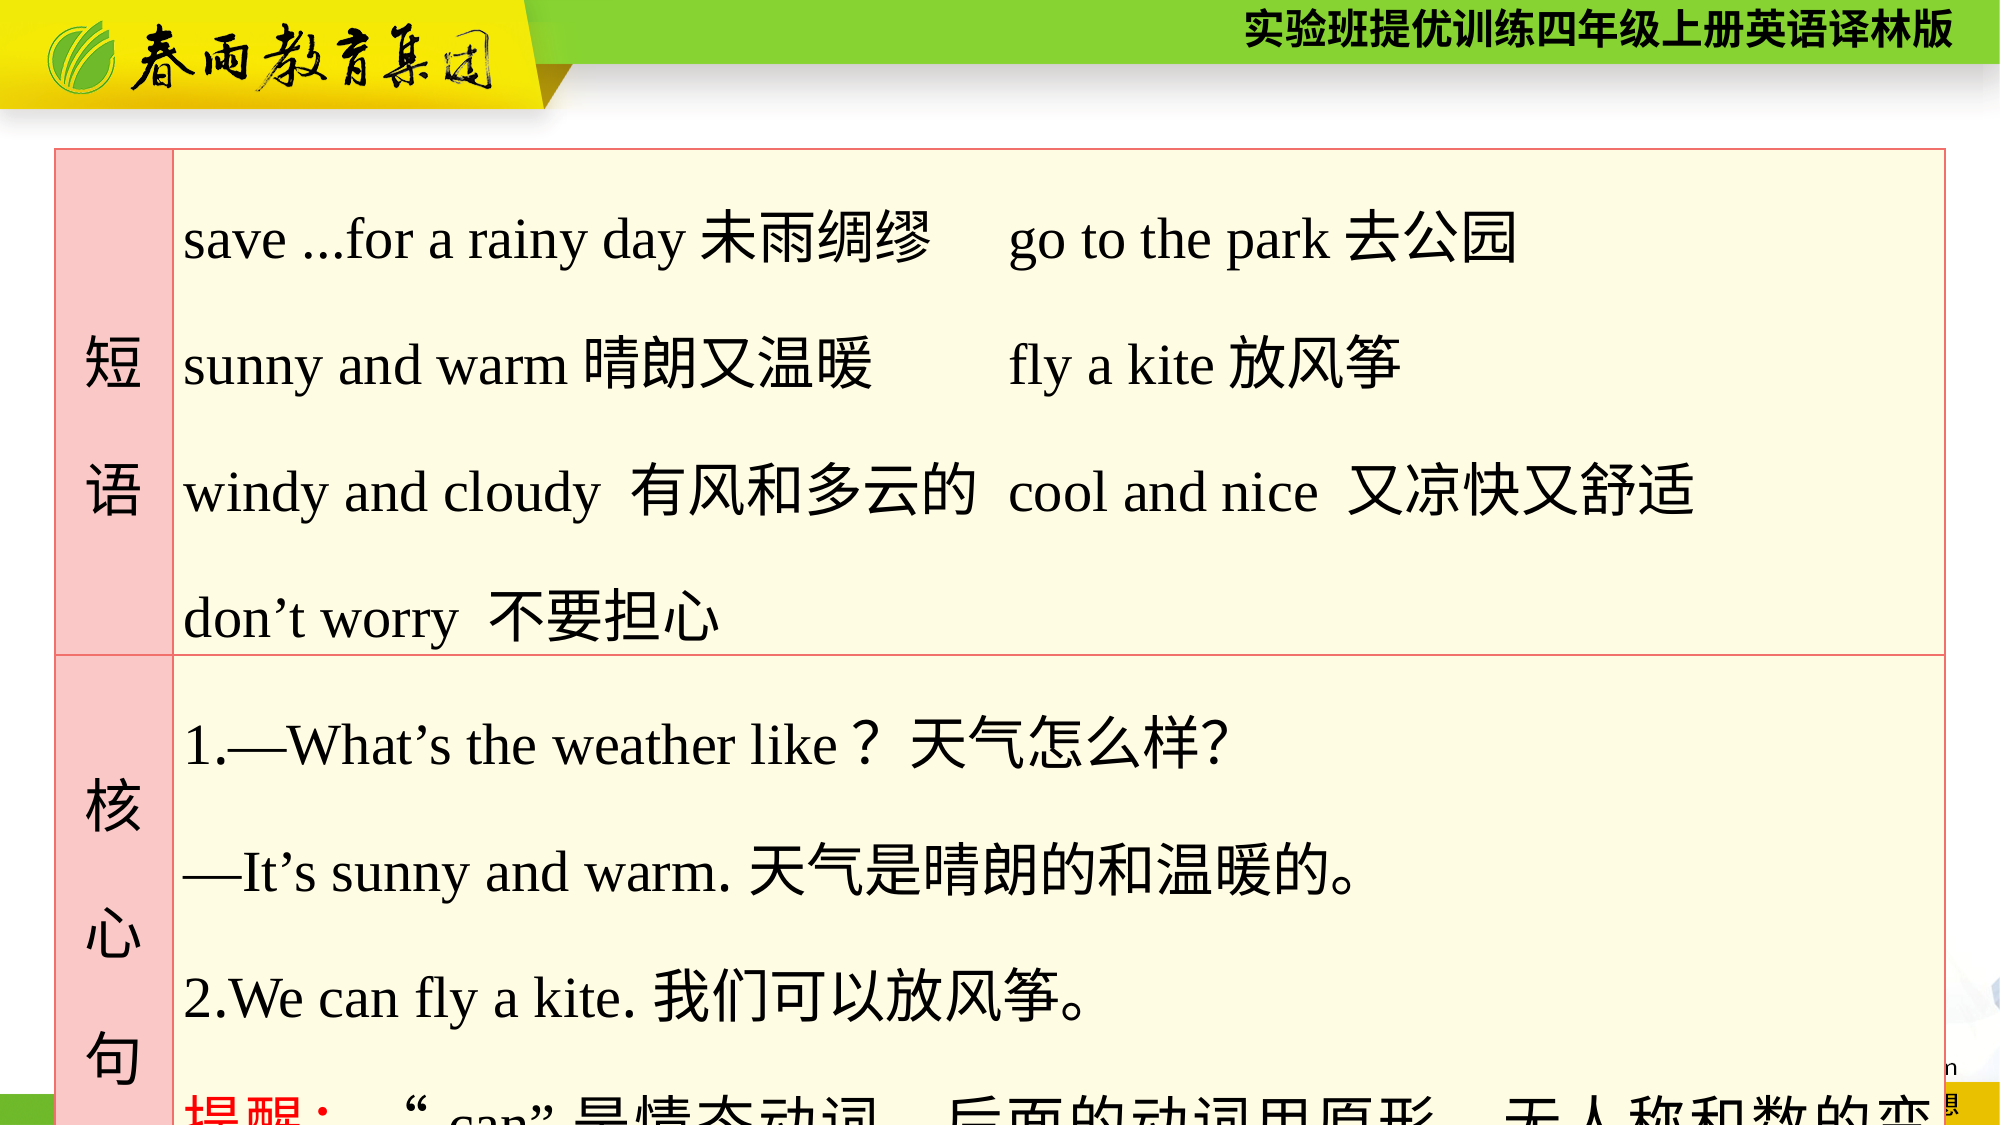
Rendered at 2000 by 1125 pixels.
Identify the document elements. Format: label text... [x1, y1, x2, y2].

table_header save ...for a rainy day未雨绸缪 go to the park去公园 sunny and warm晴朗又温暖 fly a kite放风筝 windy and cloudy 有风和多云的 cool and nice 又凉快又舒适 don’t worry 不要担心 [174, 150, 1944, 654]
table_cell 核 心 句 型 [56, 656, 172, 1125]
table_header 短 语 [56, 150, 172, 654]
table_cell 1.—What’s the weather like？天气怎么样？ —It’s sunny and warm.天气是晴朗的和温暖的。 2.We can fly a kite.我们可以放风筝。 提醒：“can”是情态动词，后面的动词用原形，无人称和数的变化。 [174, 656, 1944, 1125]
picture [0, 0, 2000, 1125]
